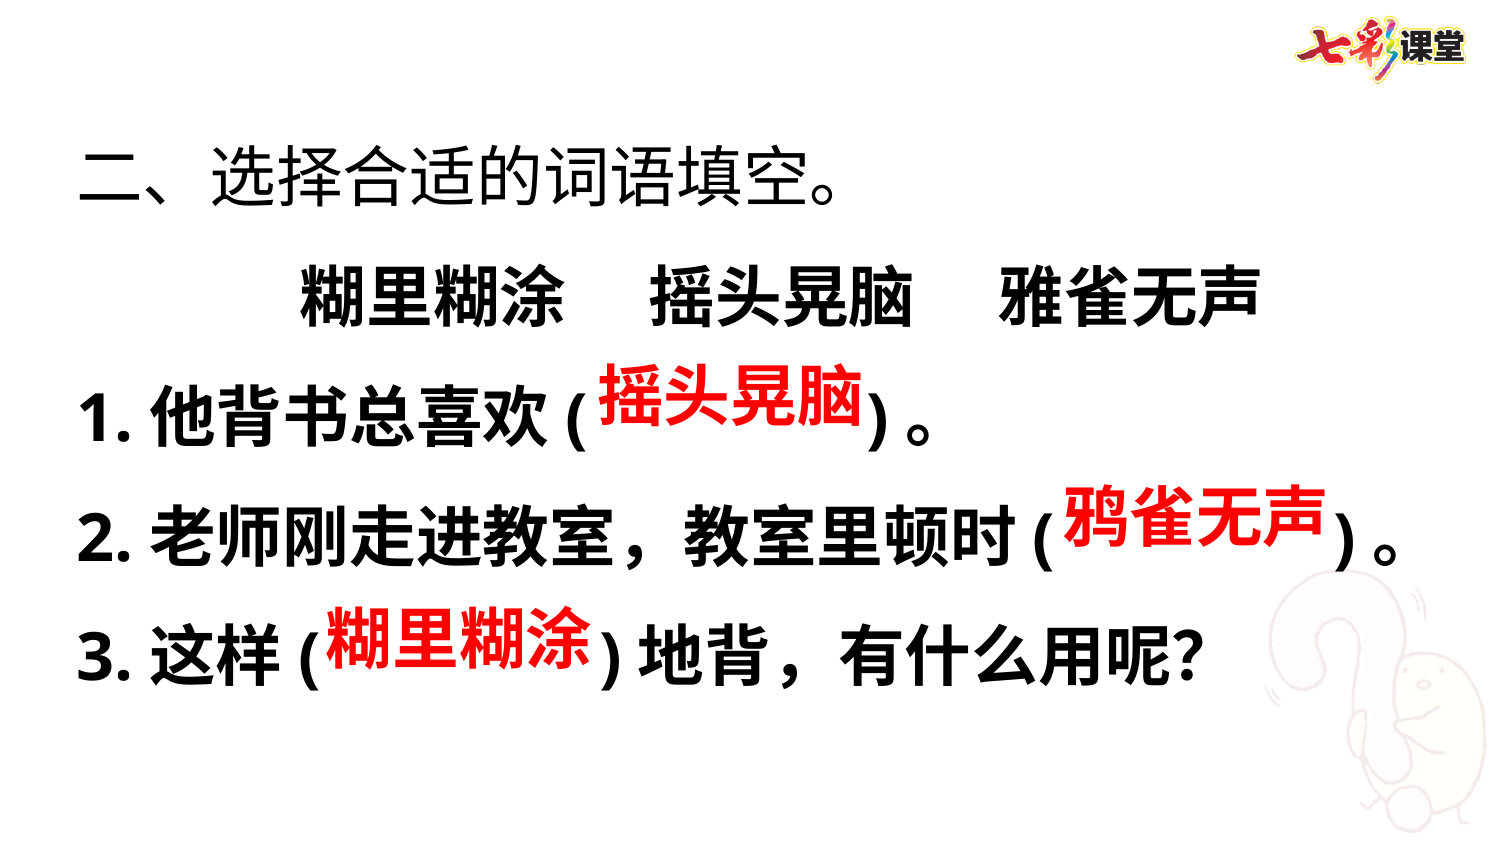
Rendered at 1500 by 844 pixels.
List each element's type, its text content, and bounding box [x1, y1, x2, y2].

text_box 鸦雀无声 [1051, 469, 1342, 561]
text_box 二、选择合适的词语填空。 糊里糊涂 摇头晃脑 雅雀无声 1.他背书总喜欢( )。 2.老师刚走进教室，教室里顿时( )。 3.这样( )地背，有什么用呢？ [64, 88, 1500, 700]
text_box 糊里糊涂 [314, 591, 605, 683]
picture [1293, 15, 1468, 84]
text_box 摇头晃脑 [586, 348, 876, 440]
